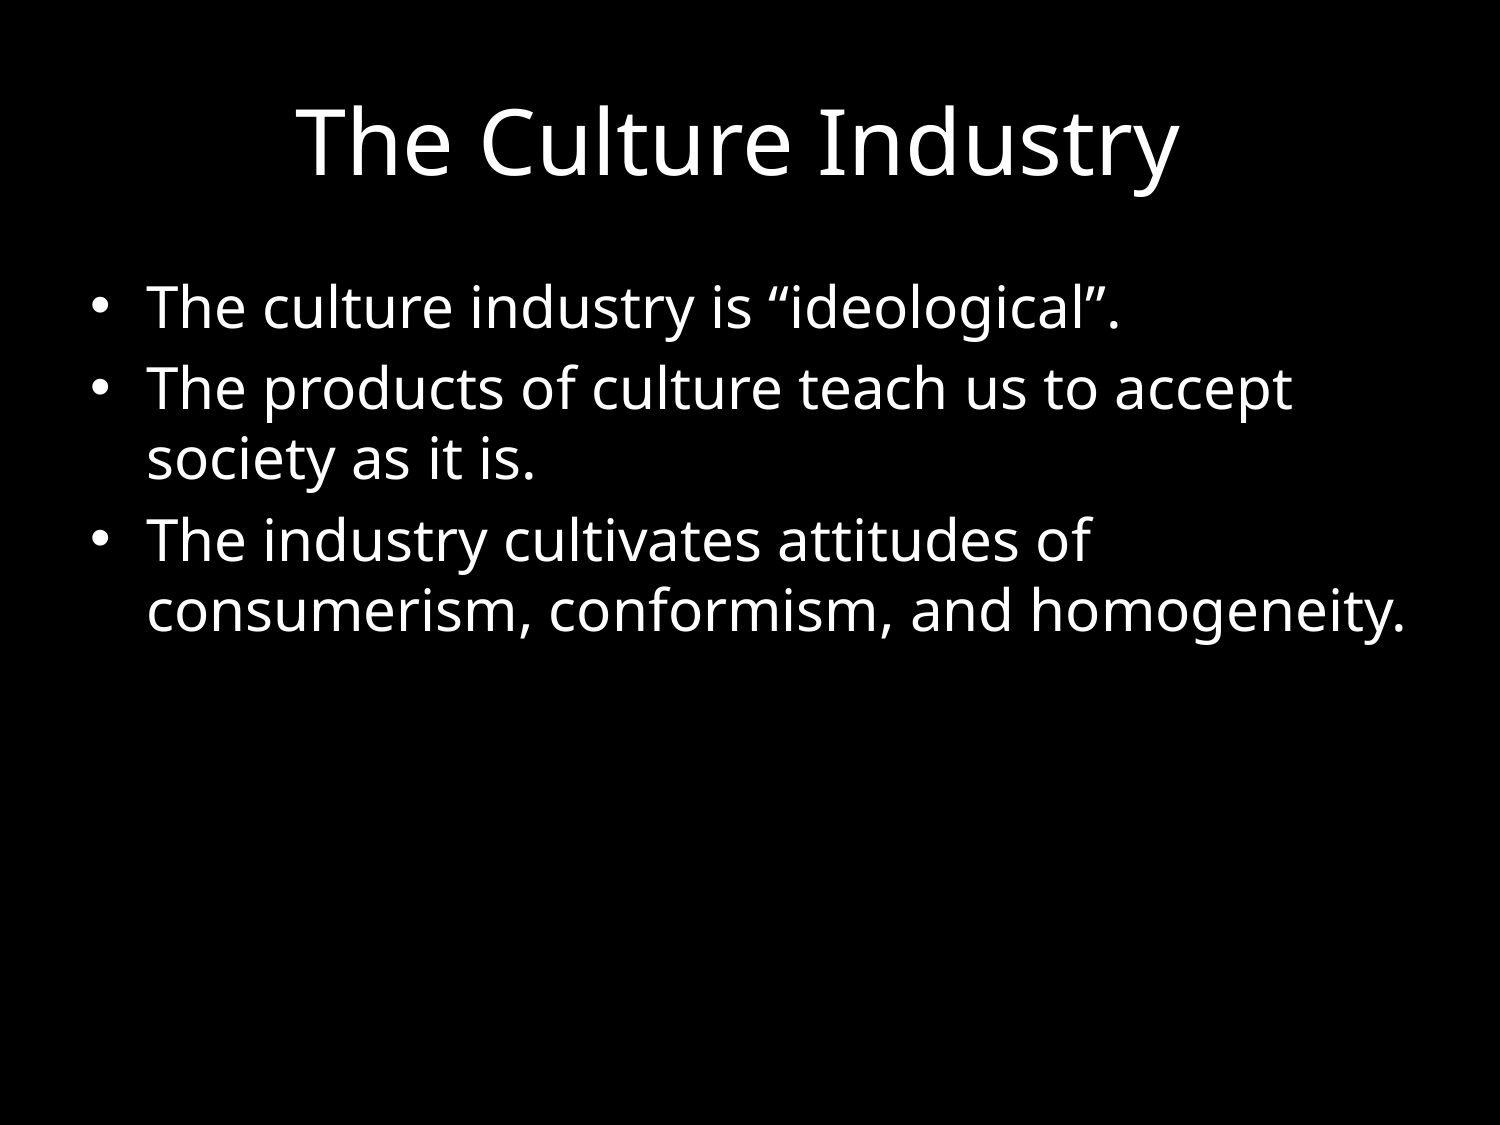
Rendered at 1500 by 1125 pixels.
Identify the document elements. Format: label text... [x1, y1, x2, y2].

title The Culture Industry [75, 45, 1425, 233]
list The culture industry is “ideological”. The products of culture teach us to accept society as it is. The industry cultivates attitudes of consumerism, conformism, and homogeneity. [75, 262, 1425, 1005]
